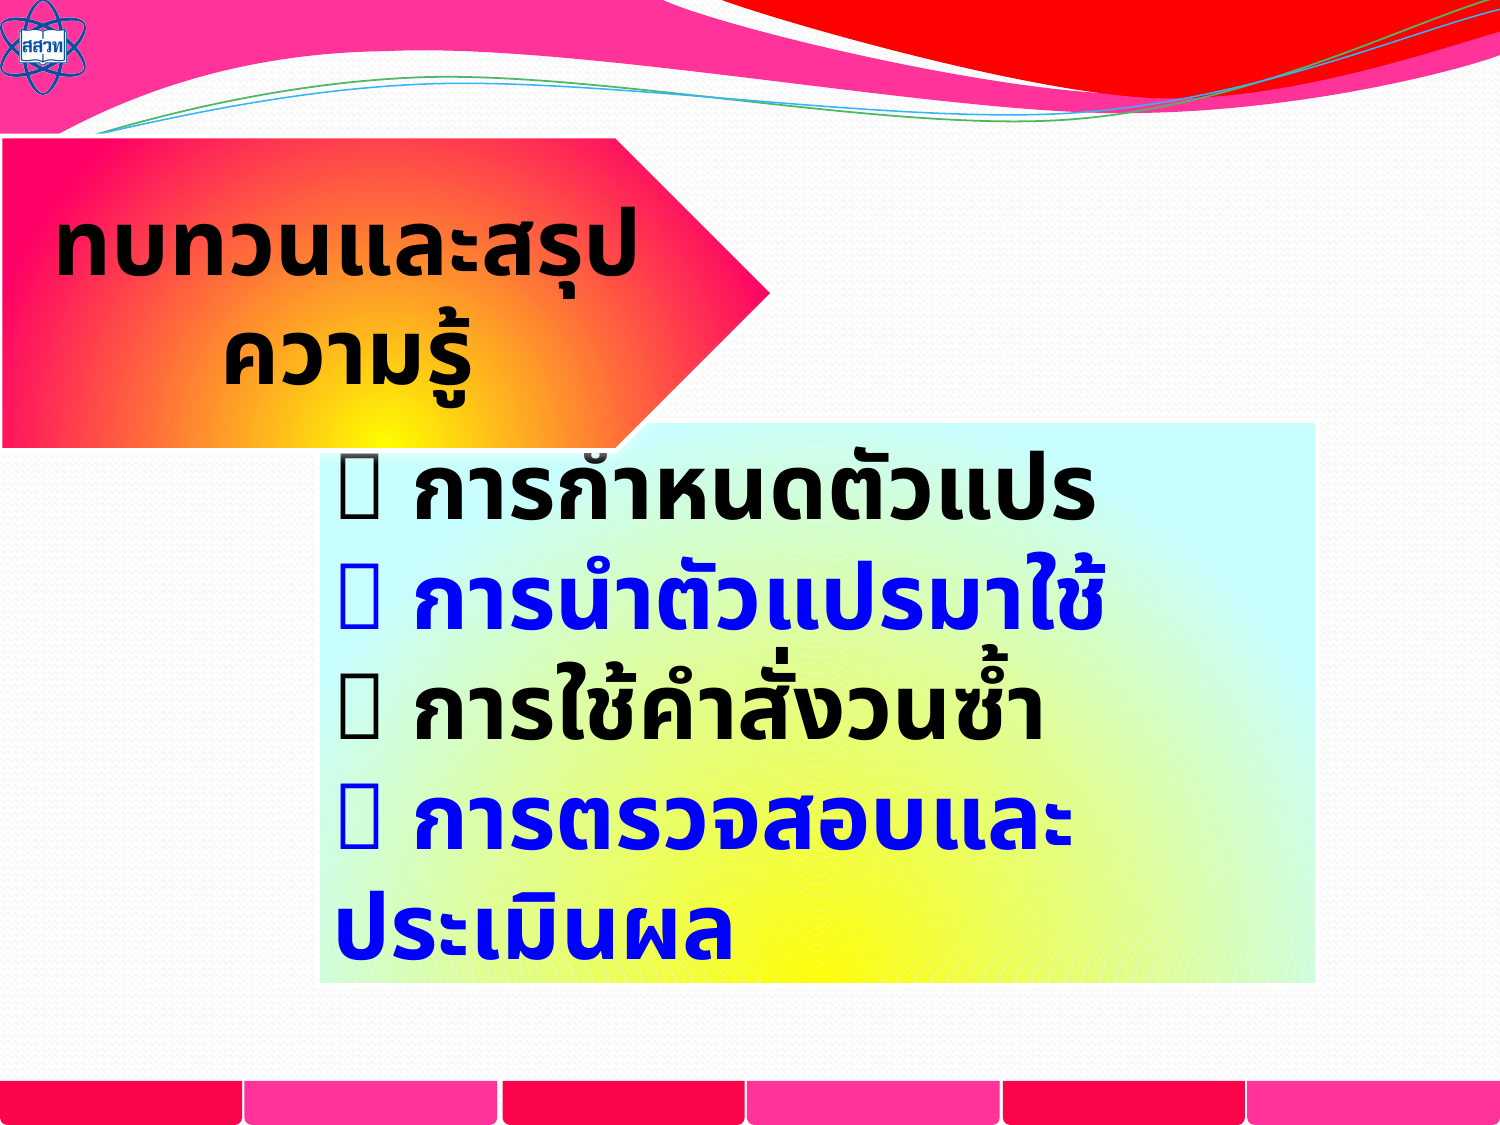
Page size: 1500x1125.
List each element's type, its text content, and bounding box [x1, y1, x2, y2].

picture [0, 0, 86, 95]
table_cell [317, 420, 653, 458]
text_box  การกำหนดตัวแปร  การนำตัวแปรมาใช้  การใช้คำสั่งวนซ้ำ  การตรวจสอบและประเมินผล [317, 420, 1318, 986]
text_box ทบทวนและสรุปความรู้ [0, 135, 775, 452]
text_box สรุปความรู้ [317, 420, 658, 462]
